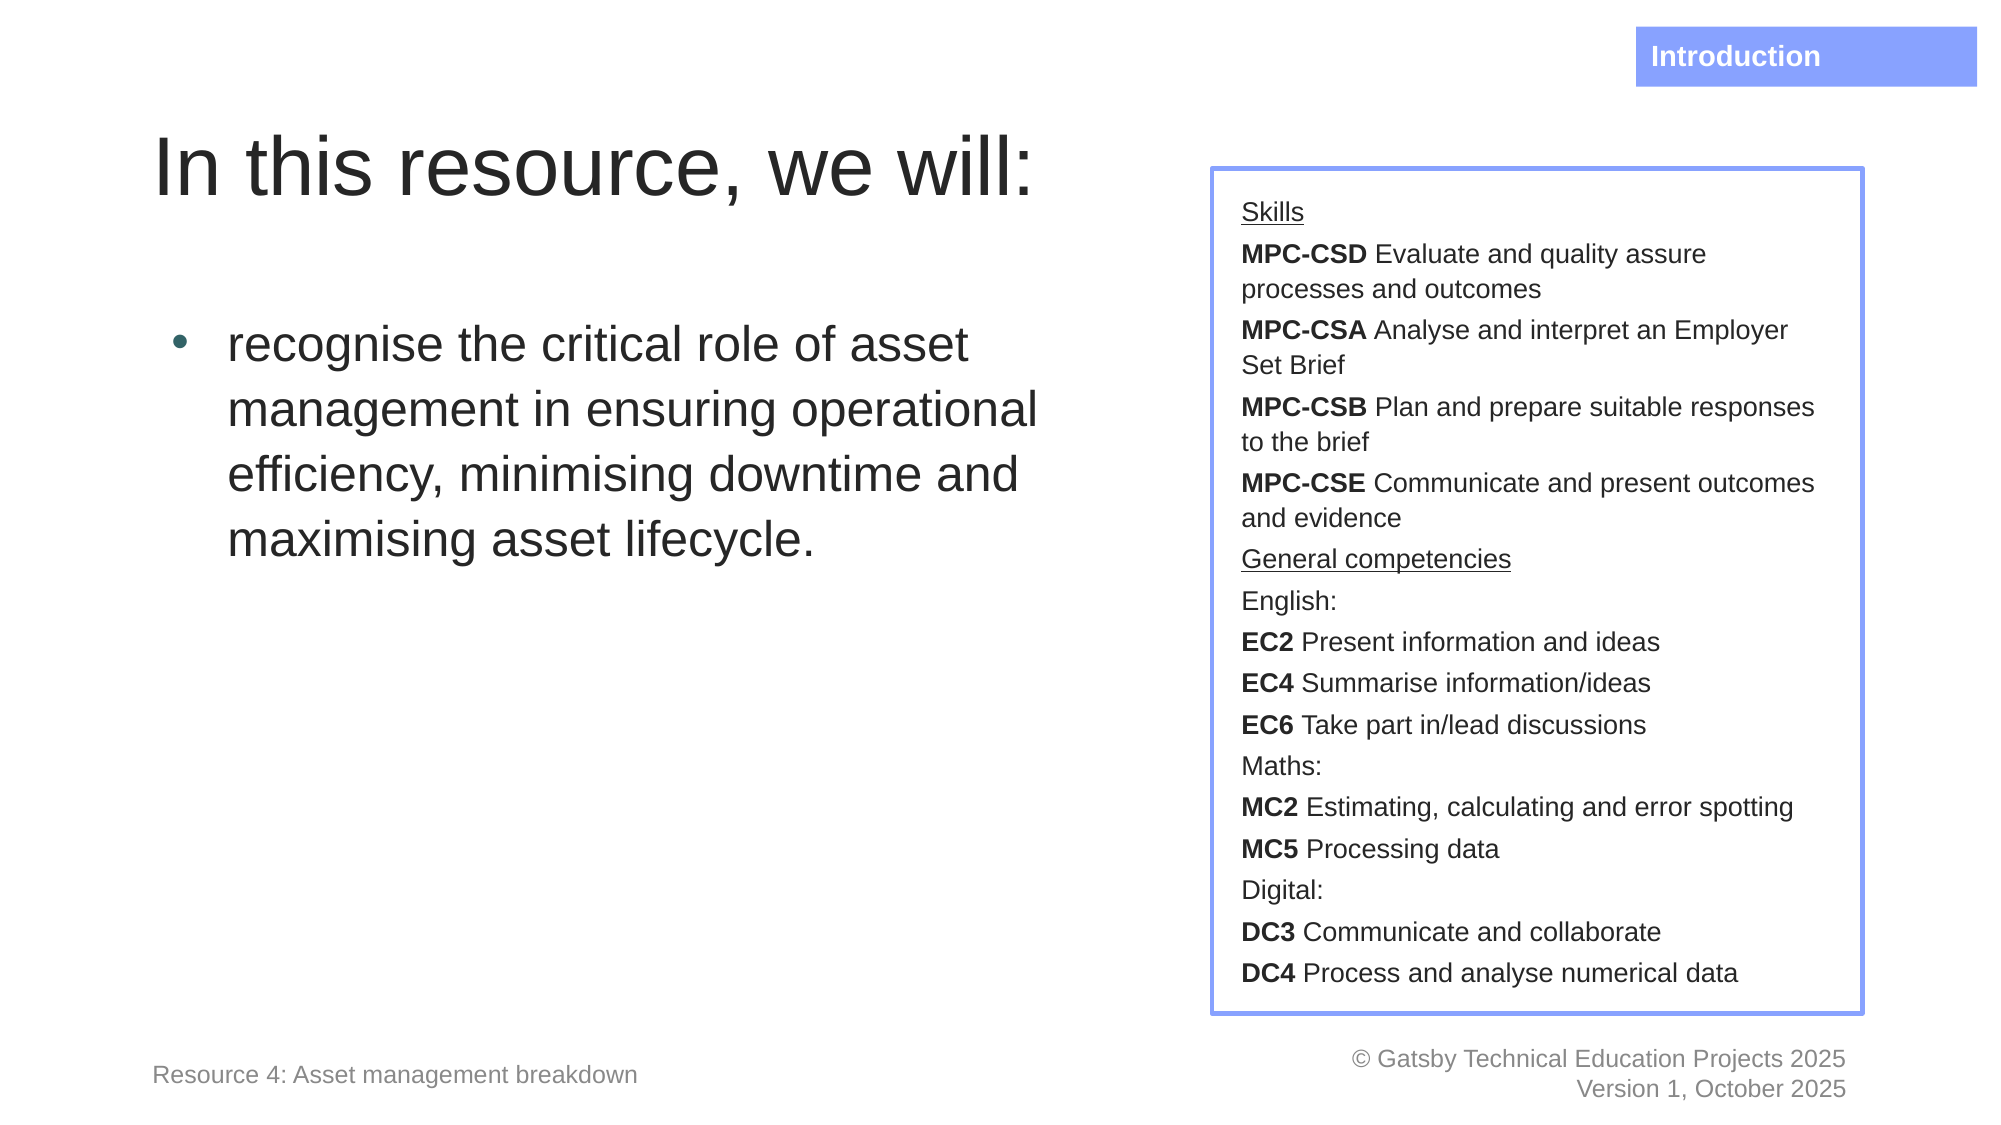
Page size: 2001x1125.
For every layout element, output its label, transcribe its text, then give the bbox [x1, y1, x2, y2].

title In this resource, we will: [137, 59, 1863, 278]
list Introduction [1636, 26, 1978, 87]
list Resource 4: Asset management breakdown [137, 1042, 829, 1103]
list Skills MPC-CSD Evaluate and quality assure processes and outcomes MPC-CSA Analyse and interpret an Employer Set Brief MPC-CSB Plan and prepare suitable responses to the brief MPC-CSE Communicate and present outcomes and evidence General competencies English: EC2 Present information and ideas EC4 Summarise information/ideas EC6 Take part in/lead discussions Maths: MC2 Estimating, calculating and error spotting MC5 Processing data Digital: DC3 Communicate and collaborate DC4 Process and analyse numerical data [1210, 166, 1865, 1016]
list recognise the critical role of asset management in ensuring operational efficiency, minimising downtime and maximising asset lifecycle. [137, 299, 1188, 1014]
